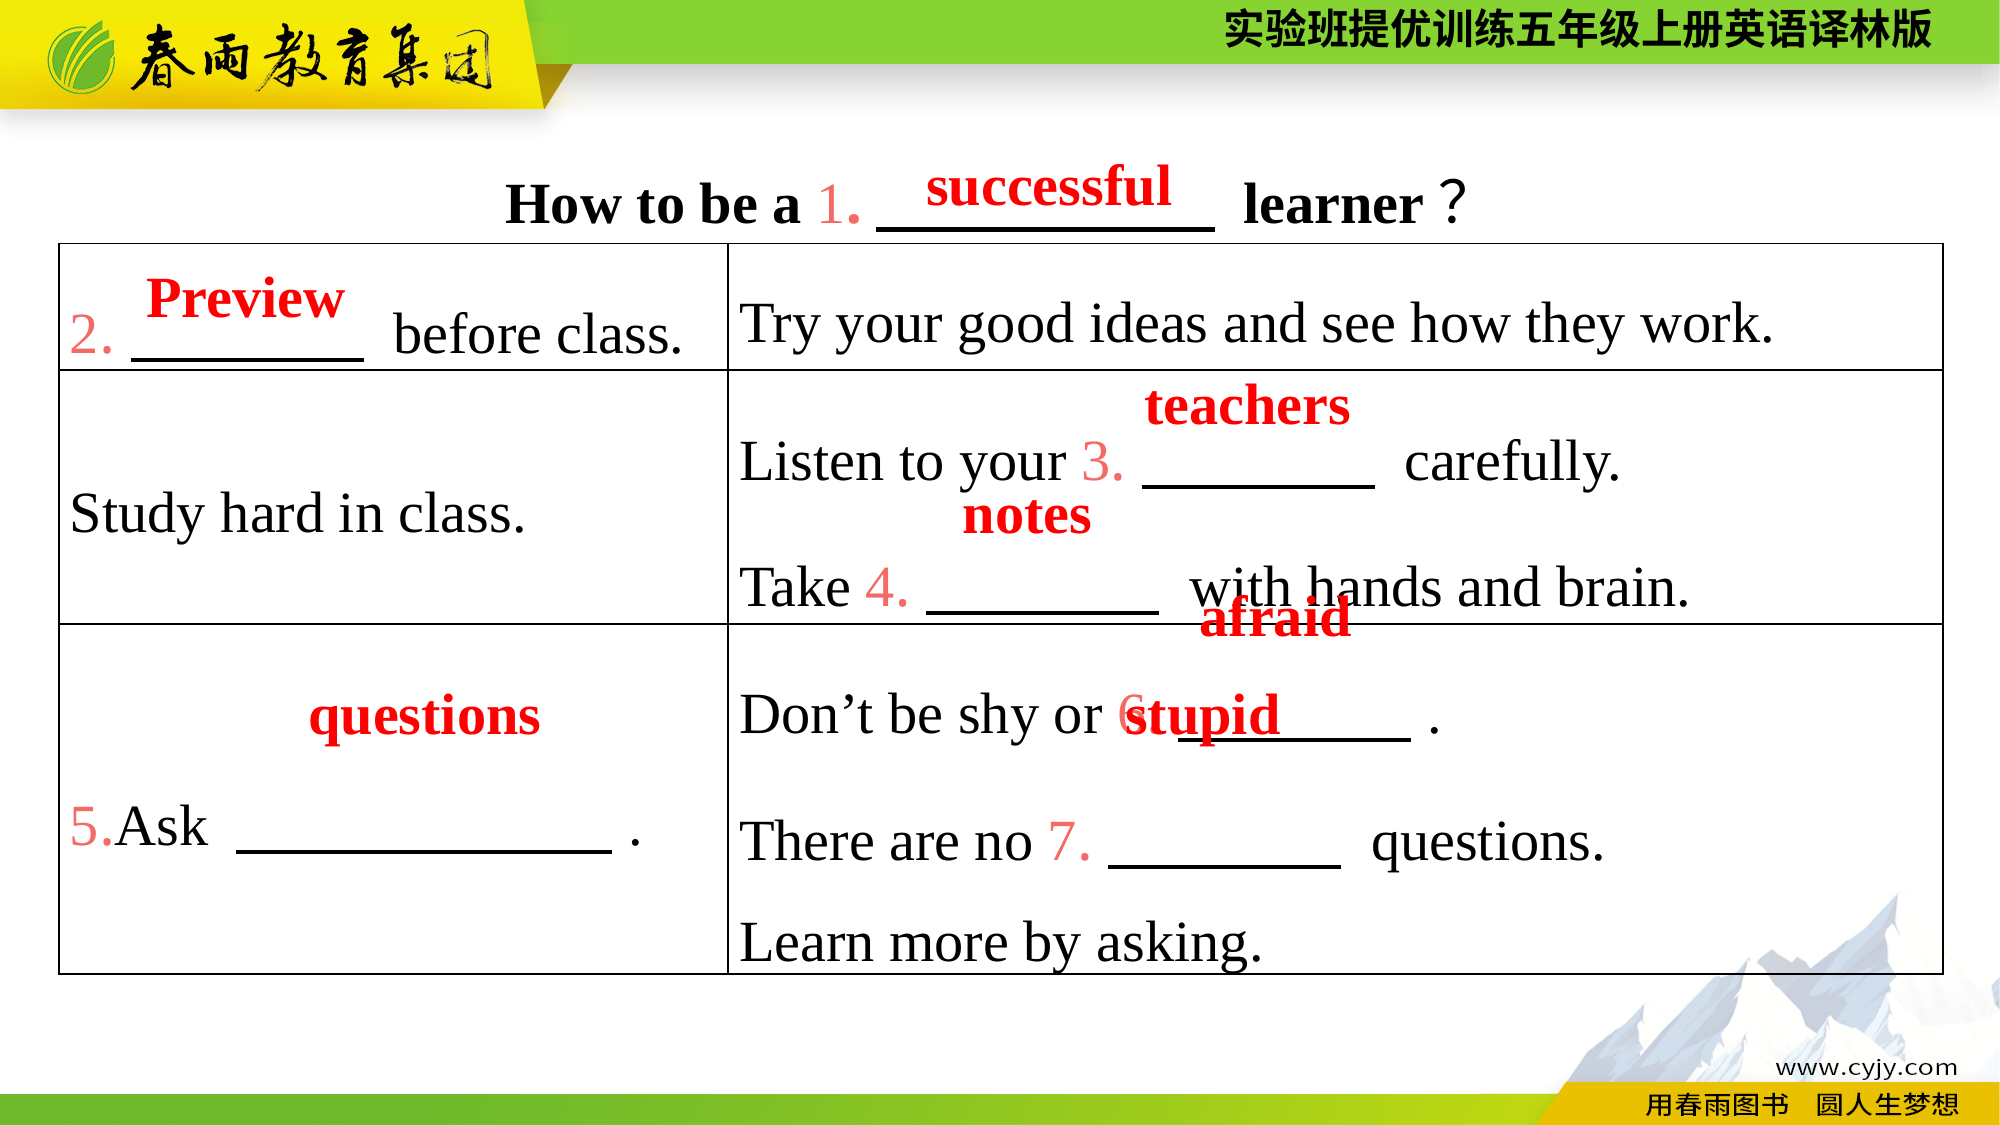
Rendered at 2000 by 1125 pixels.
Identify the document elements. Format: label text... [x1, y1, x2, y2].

table_cell 5.Ask . [60, 625, 727, 973]
picture [0, 0, 2000, 1125]
text_box questions [293, 668, 557, 754]
text_box Preview [131, 252, 361, 337]
text_box stupid [1110, 668, 1296, 754]
text_box afraid [1184, 571, 1367, 656]
text_box notes [947, 468, 1108, 553]
table_cell Don’t be shy or 6. . There are no 7. questions. Learn more by asking. [729, 625, 1942, 973]
list How to be a 1. learner？ [59, 122, 1944, 243]
table_cell Listen to your 3. carefully. Take 4. with hands and brain. [729, 371, 1942, 623]
text_box teachers [1129, 358, 1367, 444]
text_box successful [911, 139, 1188, 225]
table_header Try your good ideas and see how they work. [729, 244, 1942, 369]
table_header 2. before class. [60, 244, 727, 369]
table_cell Study hard in class. [60, 371, 727, 623]
